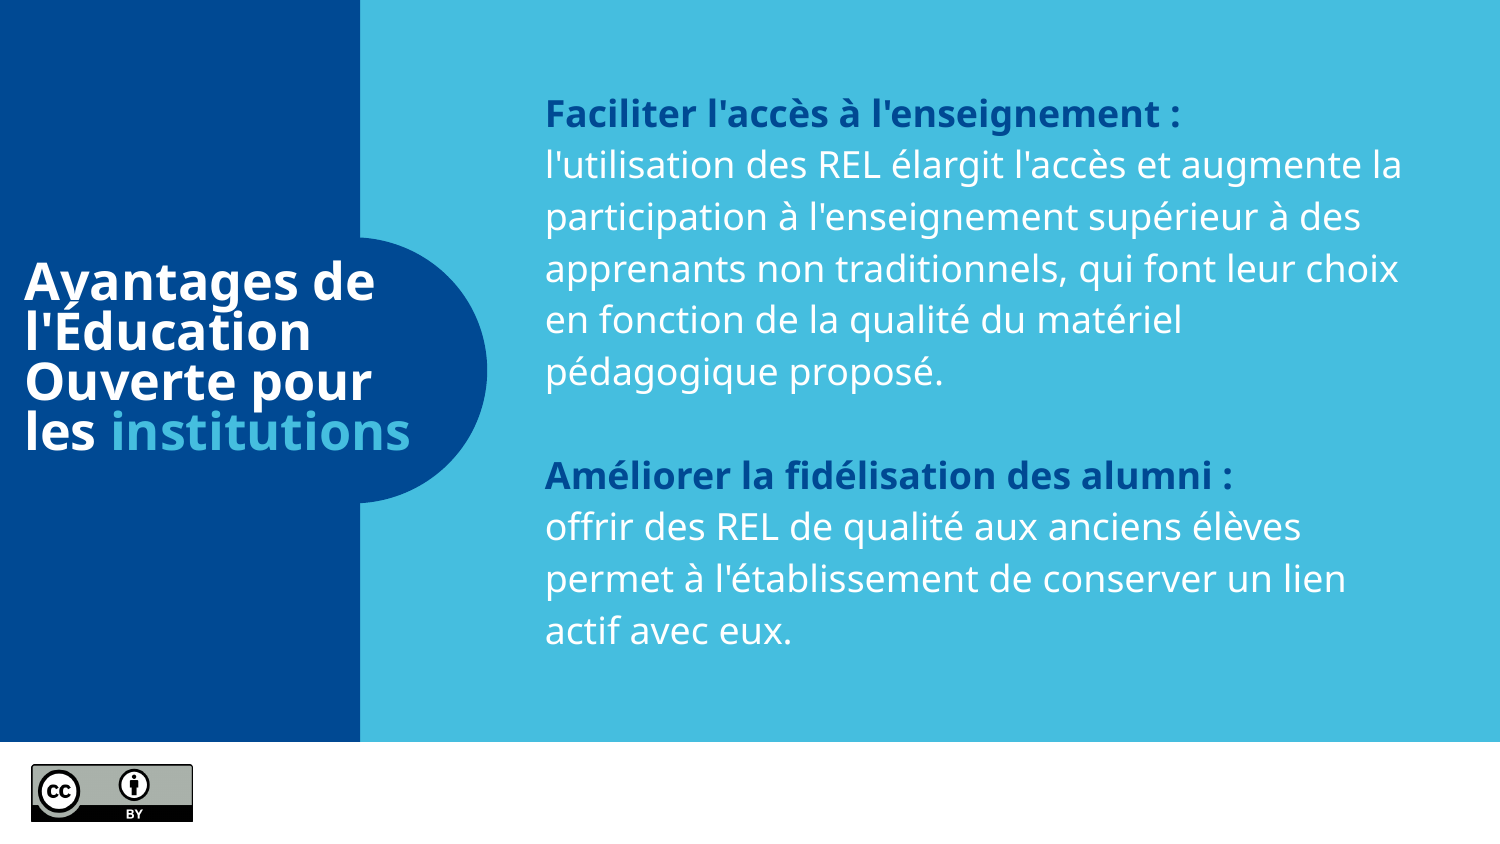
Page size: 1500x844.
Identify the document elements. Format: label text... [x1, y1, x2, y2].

text_box Avantages de l'Éducation Ouverte pour les institutions [9, 245, 452, 476]
text_box [0, 742, 1500, 844]
text_box Faciliter l'accès à l'enseignement : l'utilisation des REL élargit l'accès et augmente la participation à l'enseignement supérieur à des apprenants non traditionnels, qui font leur choix en fonction de la qualité du matériel pédagogique proposé. Améliorer la fidélisation des alumni : offrir des REL de qualité aux anciens élèves permet à l'établissement de conserver un lien actif avec eux. [529, 67, 1429, 667]
text_box [270, 476, 435, 504]
text_box [0, 0, 361, 742]
text_box [452, 280, 488, 461]
picture [31, 764, 193, 822]
text_box [307, 237, 398, 245]
